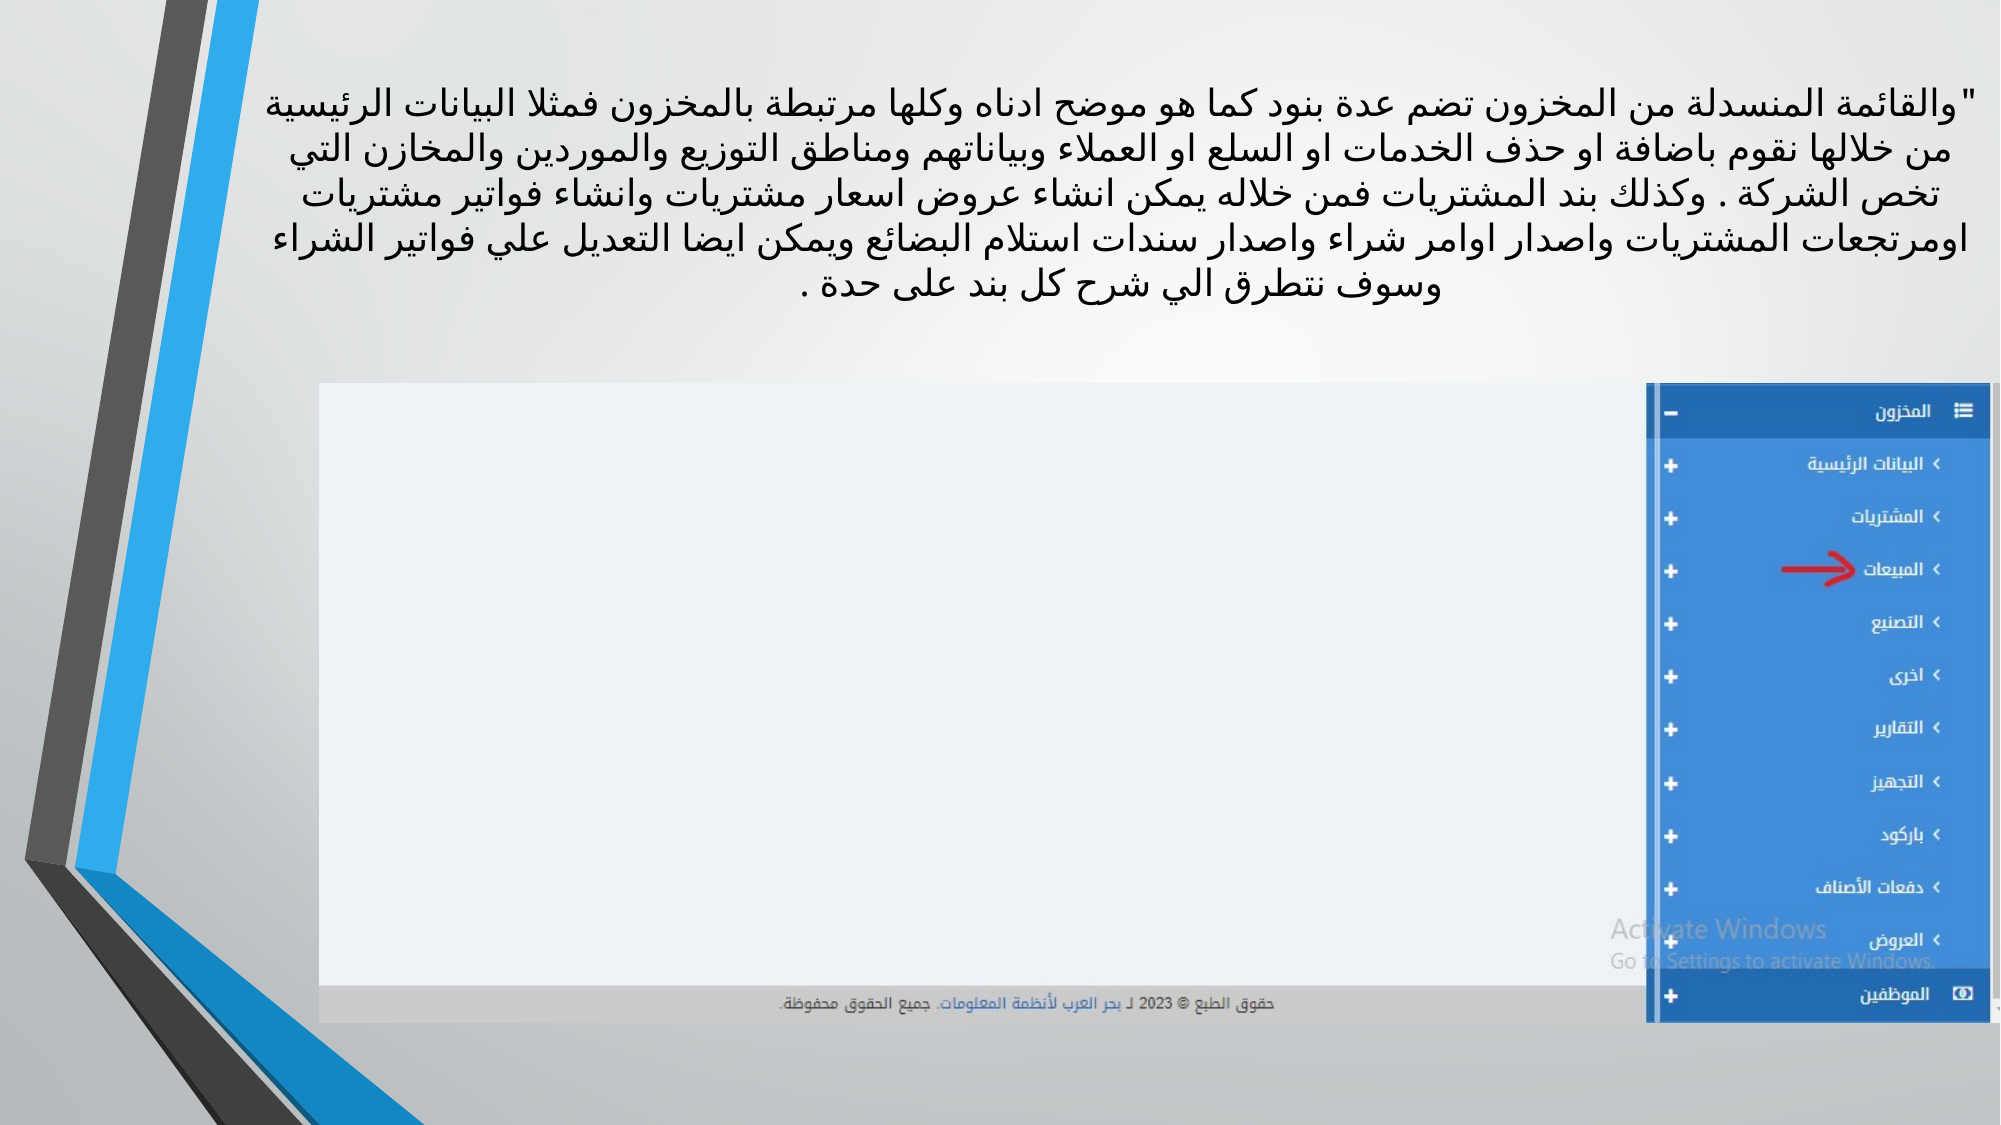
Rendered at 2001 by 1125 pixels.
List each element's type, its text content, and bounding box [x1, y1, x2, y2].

title "والقائمة المنسدلة من المخزون تضم عدة بنود كما هو موضح ادناه وكلها مرتبطة بالمخزون فمثلا البيانات الرئيسية من خلالها نقوم باضافة او حذف الخدمات او السلع او العملاء وبياناتهم ومناطق التوزيع والموردين والمخازن التي تخص الشركة . وكذلك بند المشتريات فمن خلاله يمكن انشاء عروض اسعار مشتريات وانشاء فواتير مشتريات اومرتجعات المشتريات واصدار اوامر شراء واصدار سندات استلام البضائع ويمكن ايضا التعديل علي فواتير الشراء وسوف نتطرق الي شرح كل بند على حدة . [243, 0, 2000, 384]
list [319, 383, 2000, 1023]
